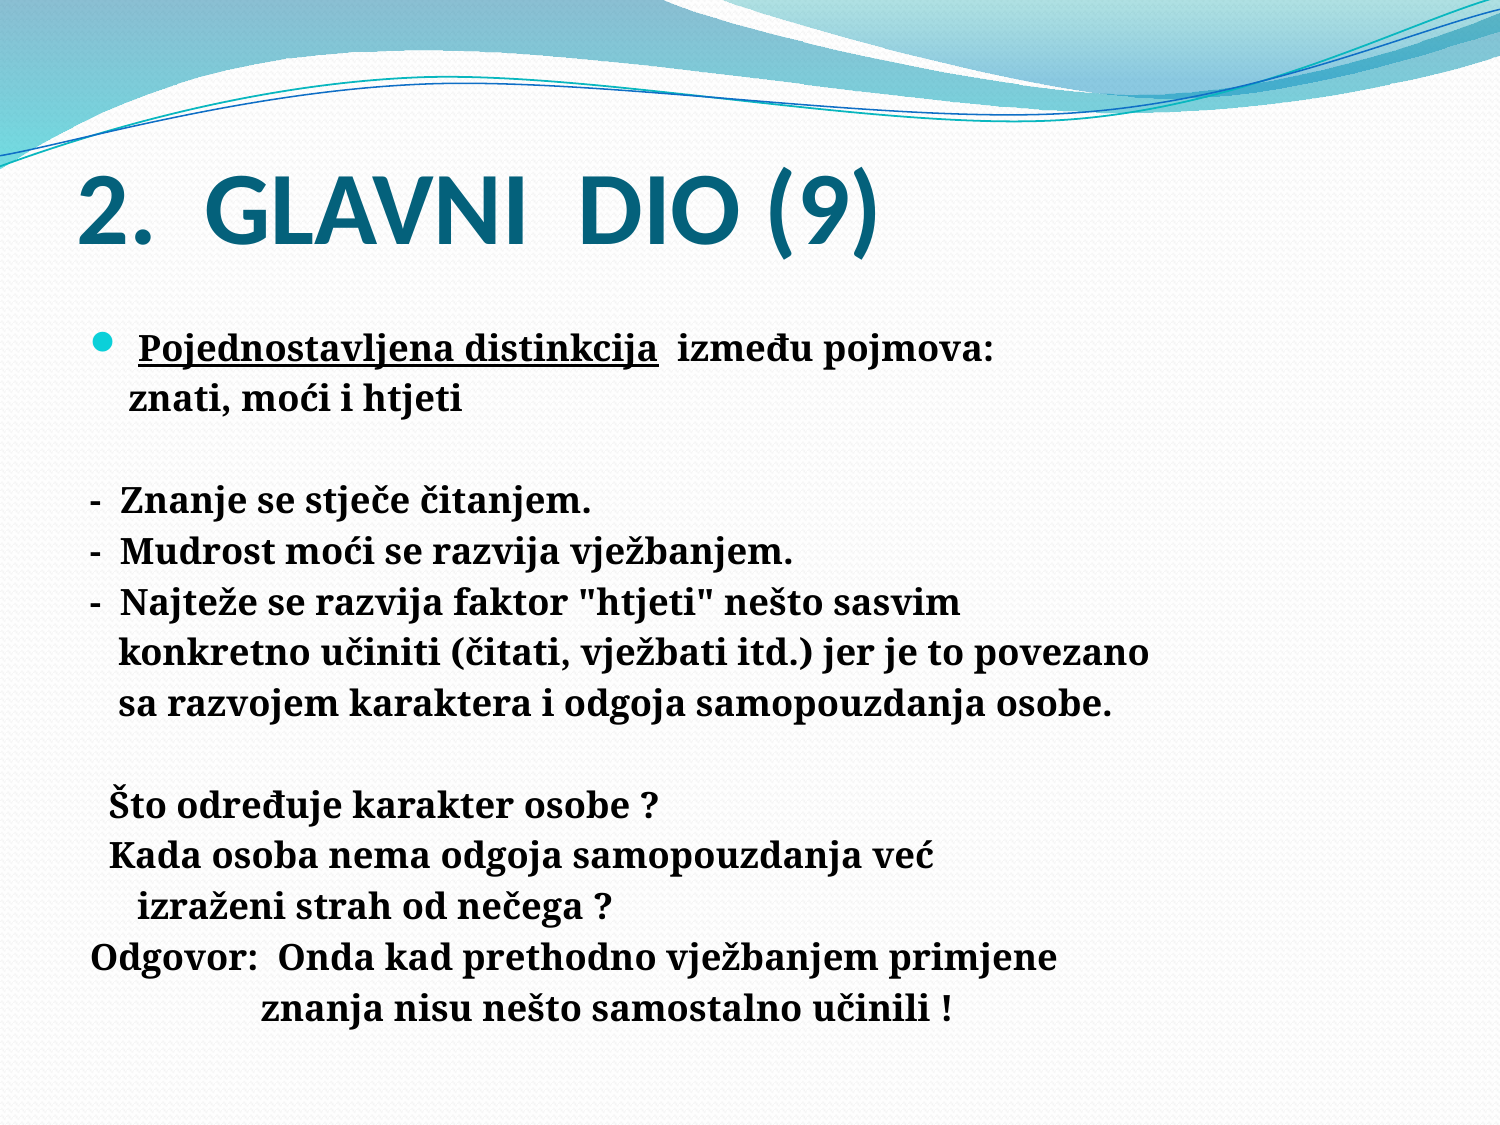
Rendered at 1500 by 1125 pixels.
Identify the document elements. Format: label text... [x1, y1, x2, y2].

title 2. GLAVNI DIO (9) [76, 78, 1427, 266]
list Pojednostavljena distinkcija između pojmova: znati, moći i htjeti - Znanje se stječe čitanjem. - Mudrost moći se razvija vježbanjem. - Najteže se razvija faktor "htjeti" nešto sasvim konkretno učiniti (čitati, vježbati itd.) jer je to povezano sa razvojem karaktera i odgoja samopouzdanja osobe. Što određuje karakter osobe ? Kada osoba nema odgoja samopouzdanja već izraženi strah od nečega ? Odgovor: Onda kad prethodno vježbanjem primjene znanja nisu nešto samostalno učinili ! [75, 317, 1425, 1038]
